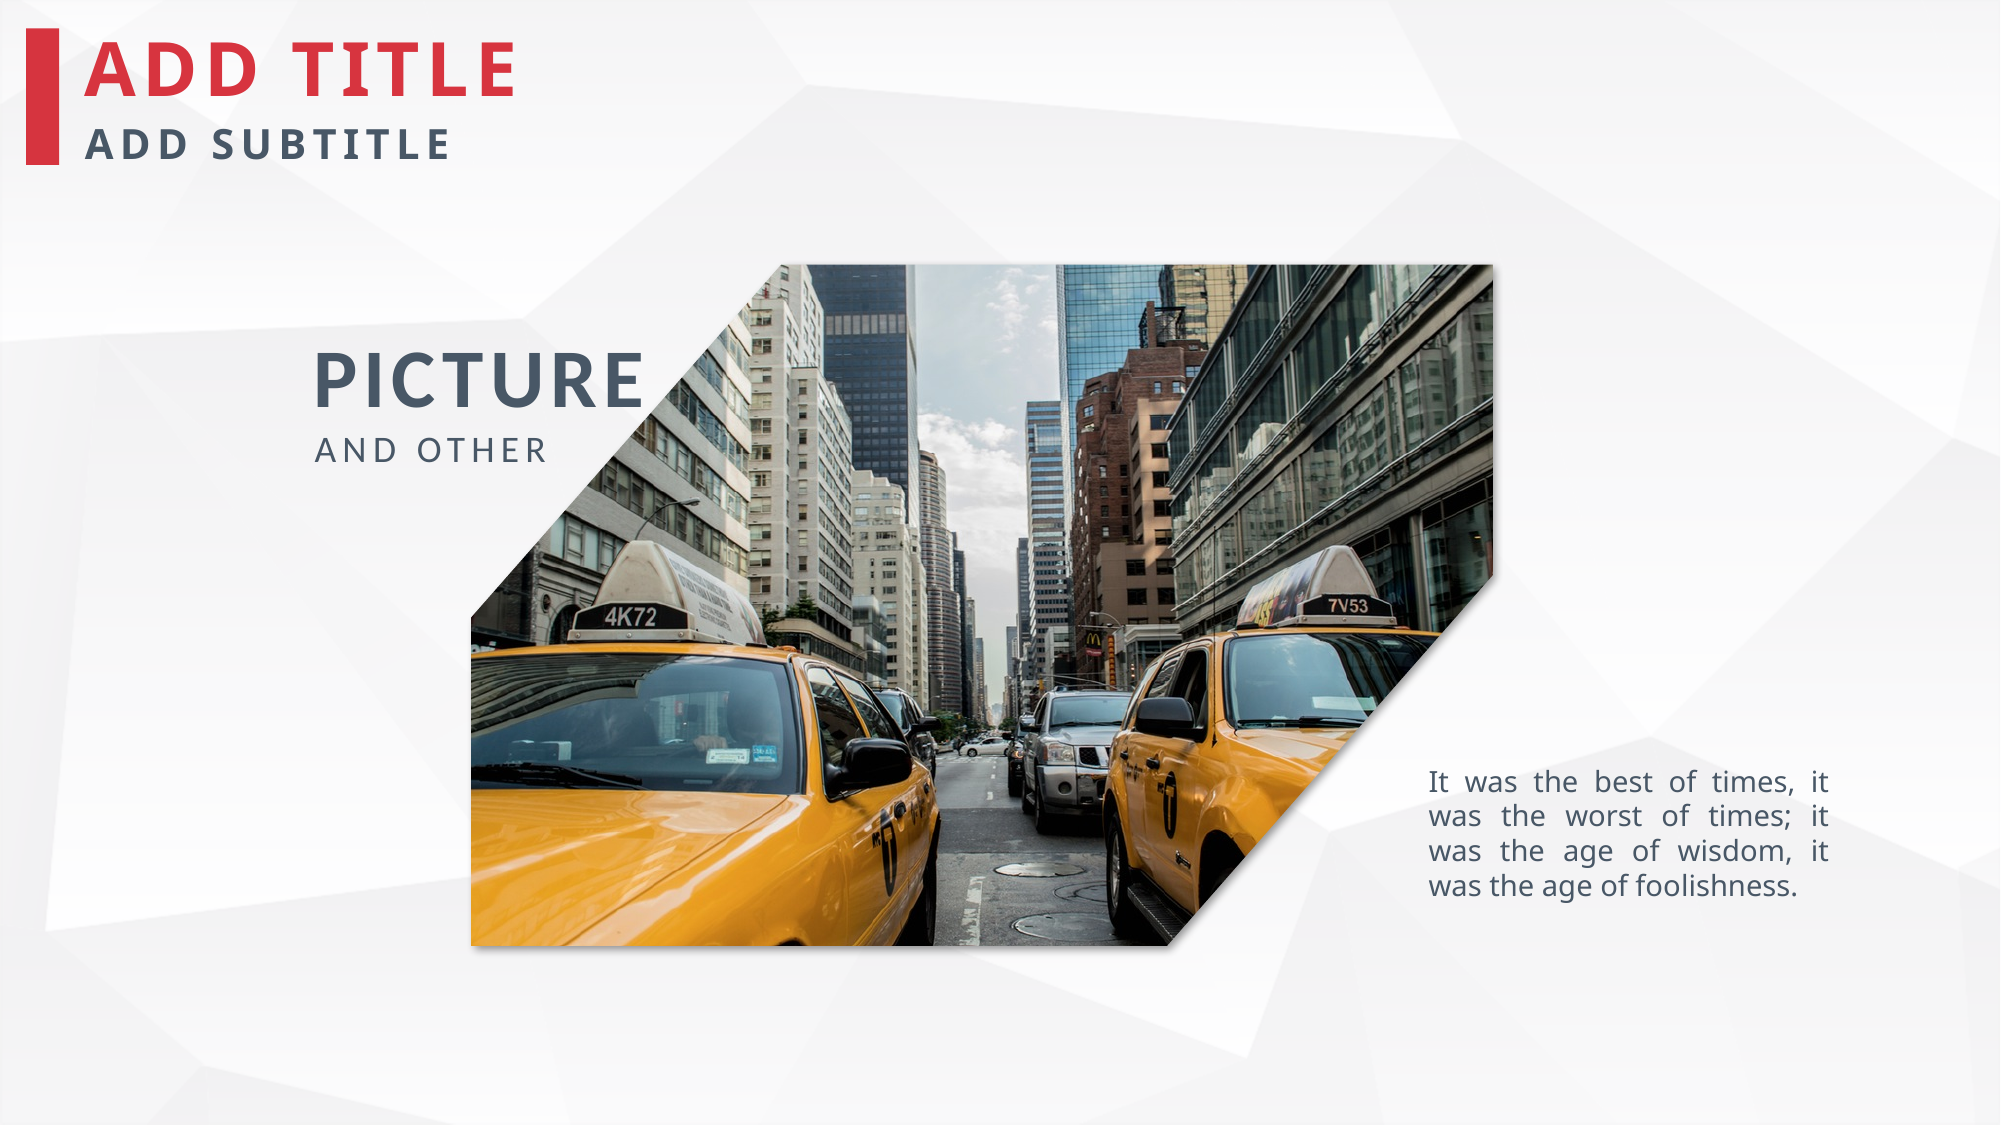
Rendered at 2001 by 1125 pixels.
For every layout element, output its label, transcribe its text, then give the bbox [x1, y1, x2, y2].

picture [0, 0, 2001, 1125]
text_box PICTURE AND OTHER [285, 317, 470, 477]
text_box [26, 14, 592, 177]
text_box It was the best of times, it was the worst of times; it was the age of wisdom, it was the age of foolishness. [1493, 755, 1845, 910]
